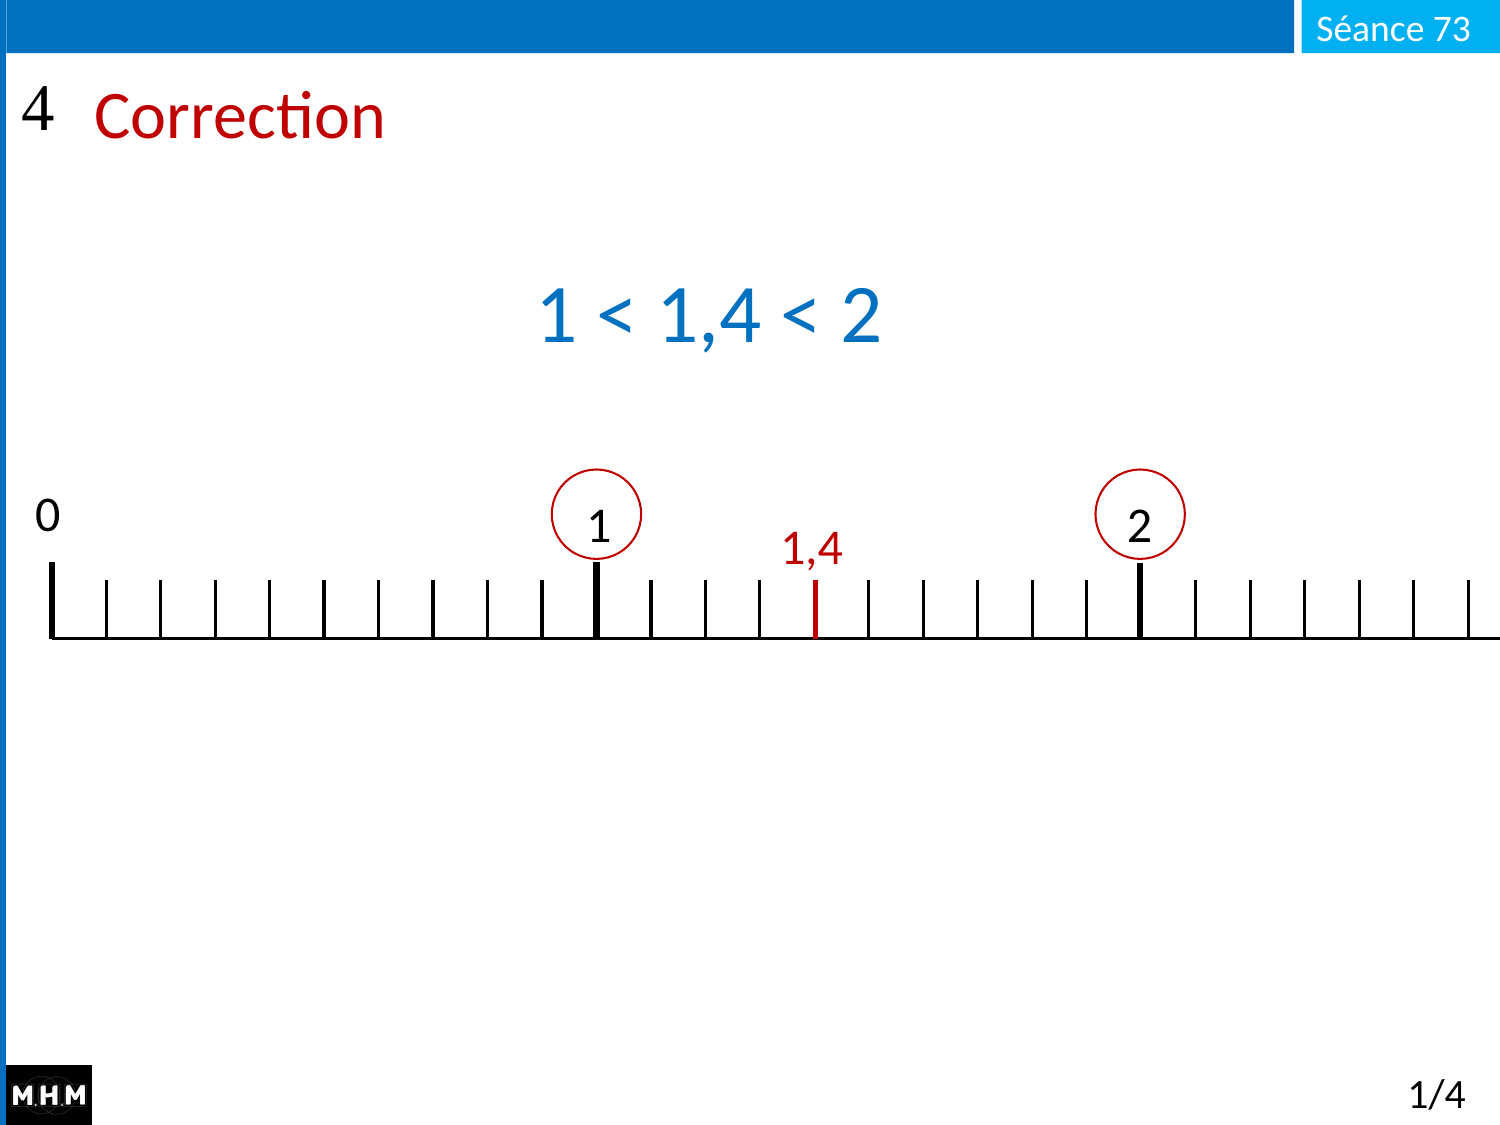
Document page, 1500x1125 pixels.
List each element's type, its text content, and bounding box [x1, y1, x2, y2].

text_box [20, 474, 1500, 640]
text_box … < 1,4 < … [515, 252, 1005, 368]
title Correction [79, 71, 1374, 161]
text_box [1118, 468, 1162, 474]
text_box 1 < 1,4 < 2 [520, 251, 1010, 367]
text_box [574, 468, 619, 474]
picture [6, 1065, 92, 1125]
list 1/4 [1373, 1064, 1500, 1125]
